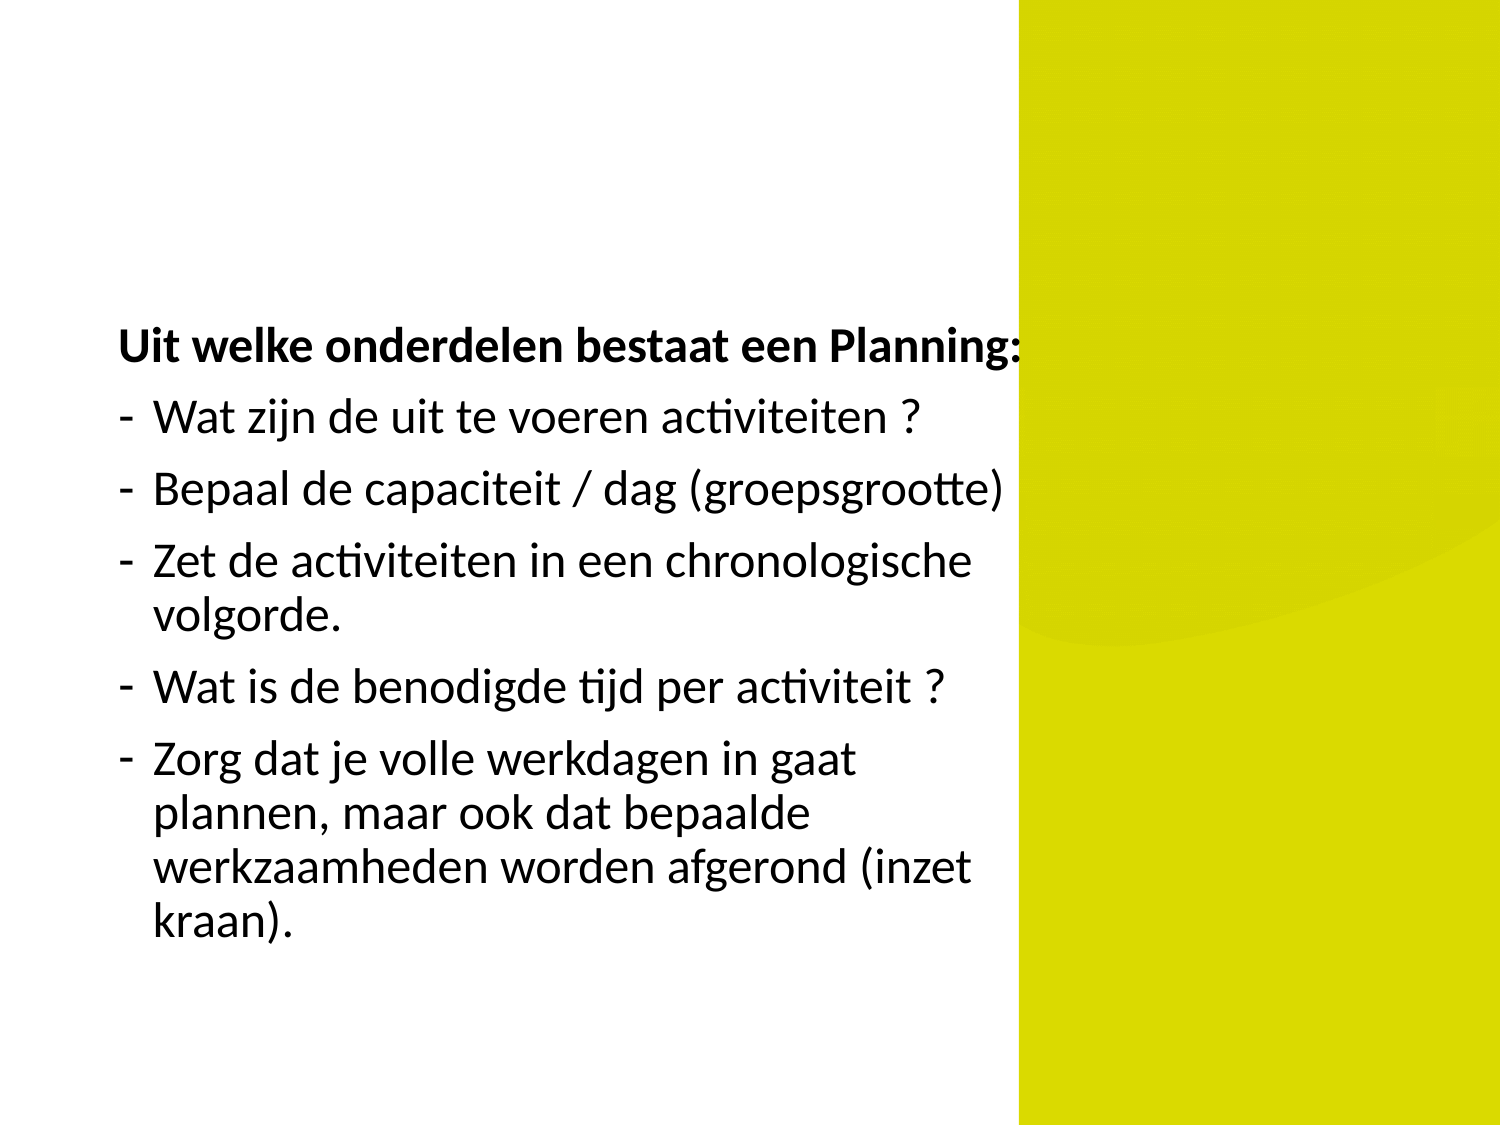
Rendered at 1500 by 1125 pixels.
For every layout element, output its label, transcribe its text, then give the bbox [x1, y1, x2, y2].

picture [1018, 0, 1500, 1125]
list Uit welke onderdelen bestaat een Planning: Wat zijn de uit te voeren activiteiten ? Bepaal de capaciteit / dag (groepsgrootte) Zet de activiteiten in een chronologische volgorde. Wat is de benodigde tijd per activiteit ? Zorg dat je volle werkdagen in gaat plannen, maar ook dat bepaalde werkzaamheden worden afgerond (inzet kraan). [103, 311, 1018, 1014]
